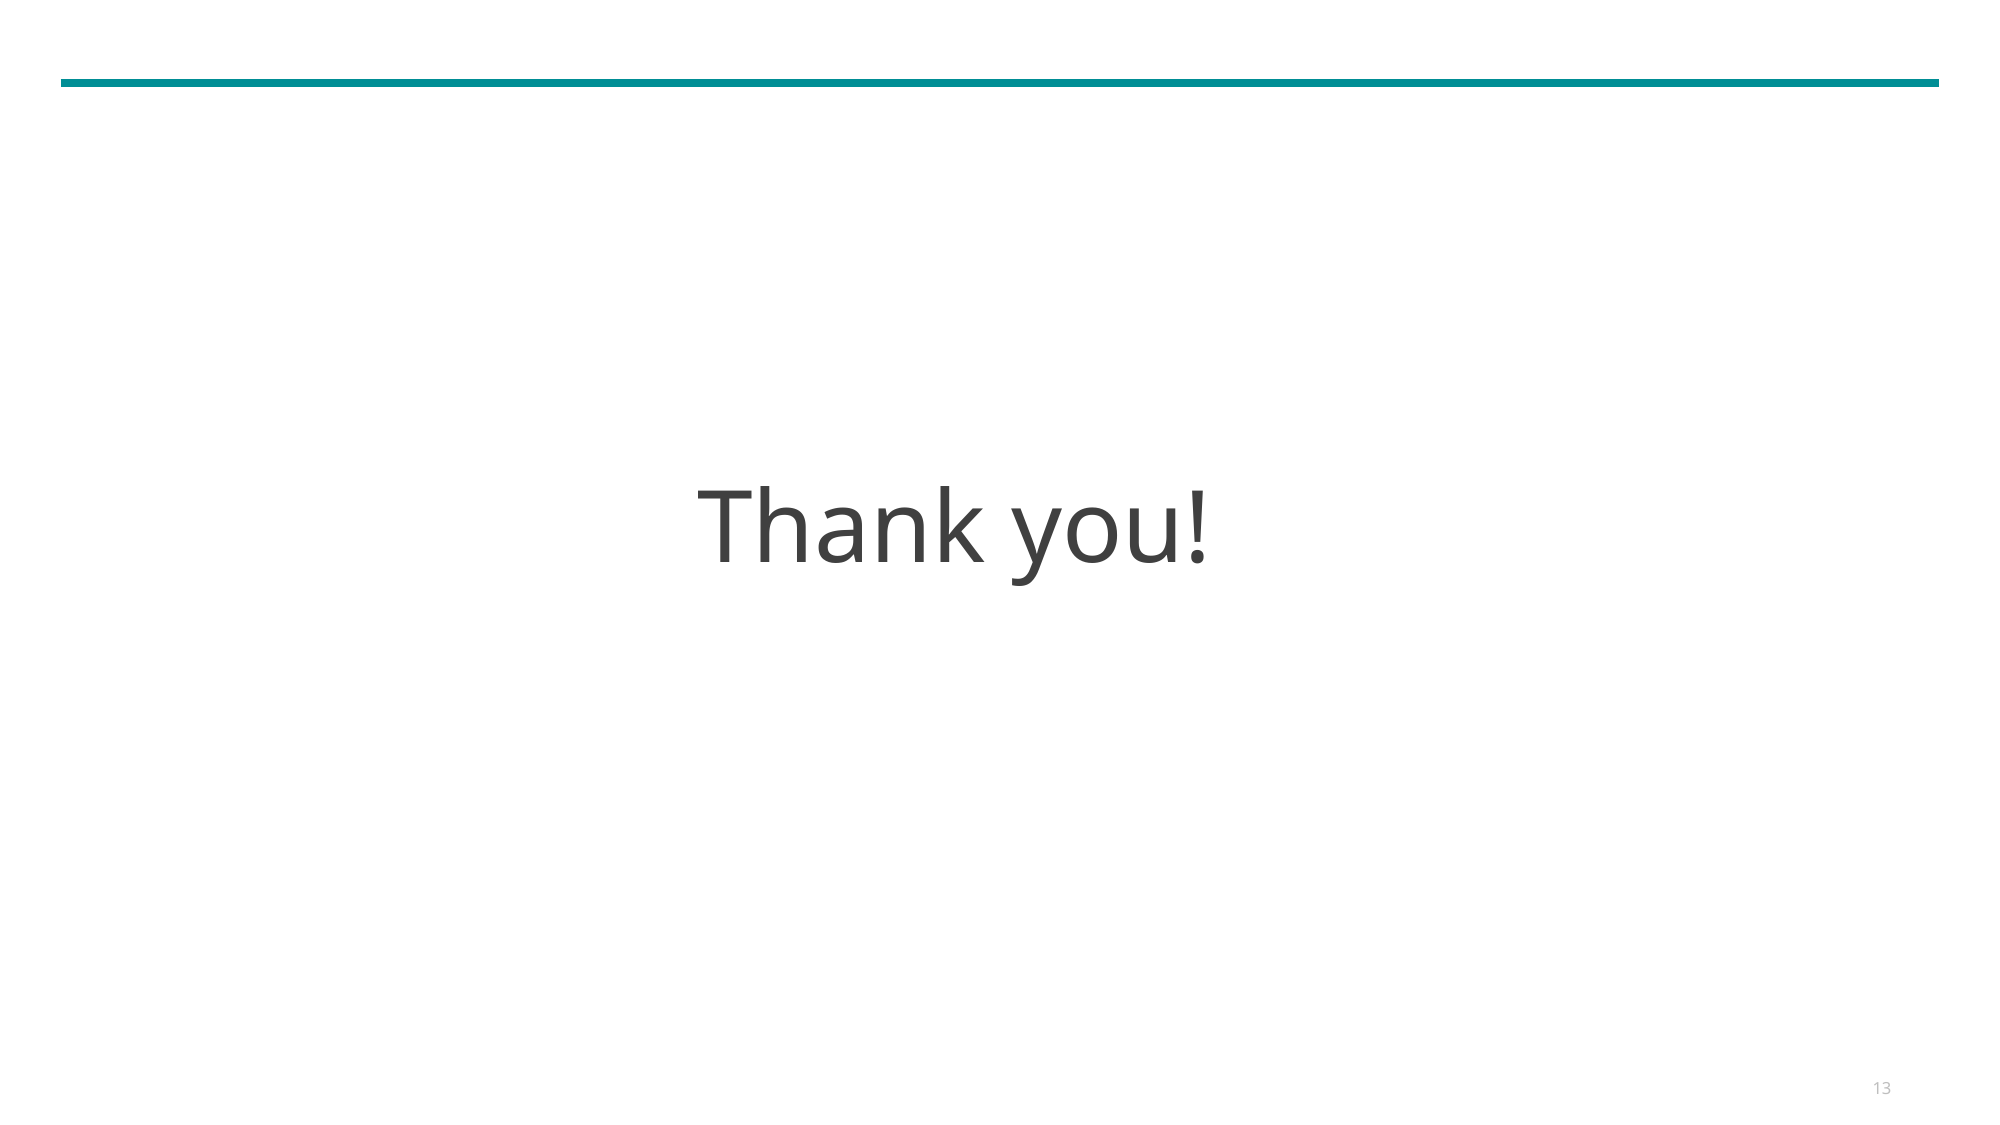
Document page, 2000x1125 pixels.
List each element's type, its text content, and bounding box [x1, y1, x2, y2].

list Thank you! [682, 463, 1473, 594]
